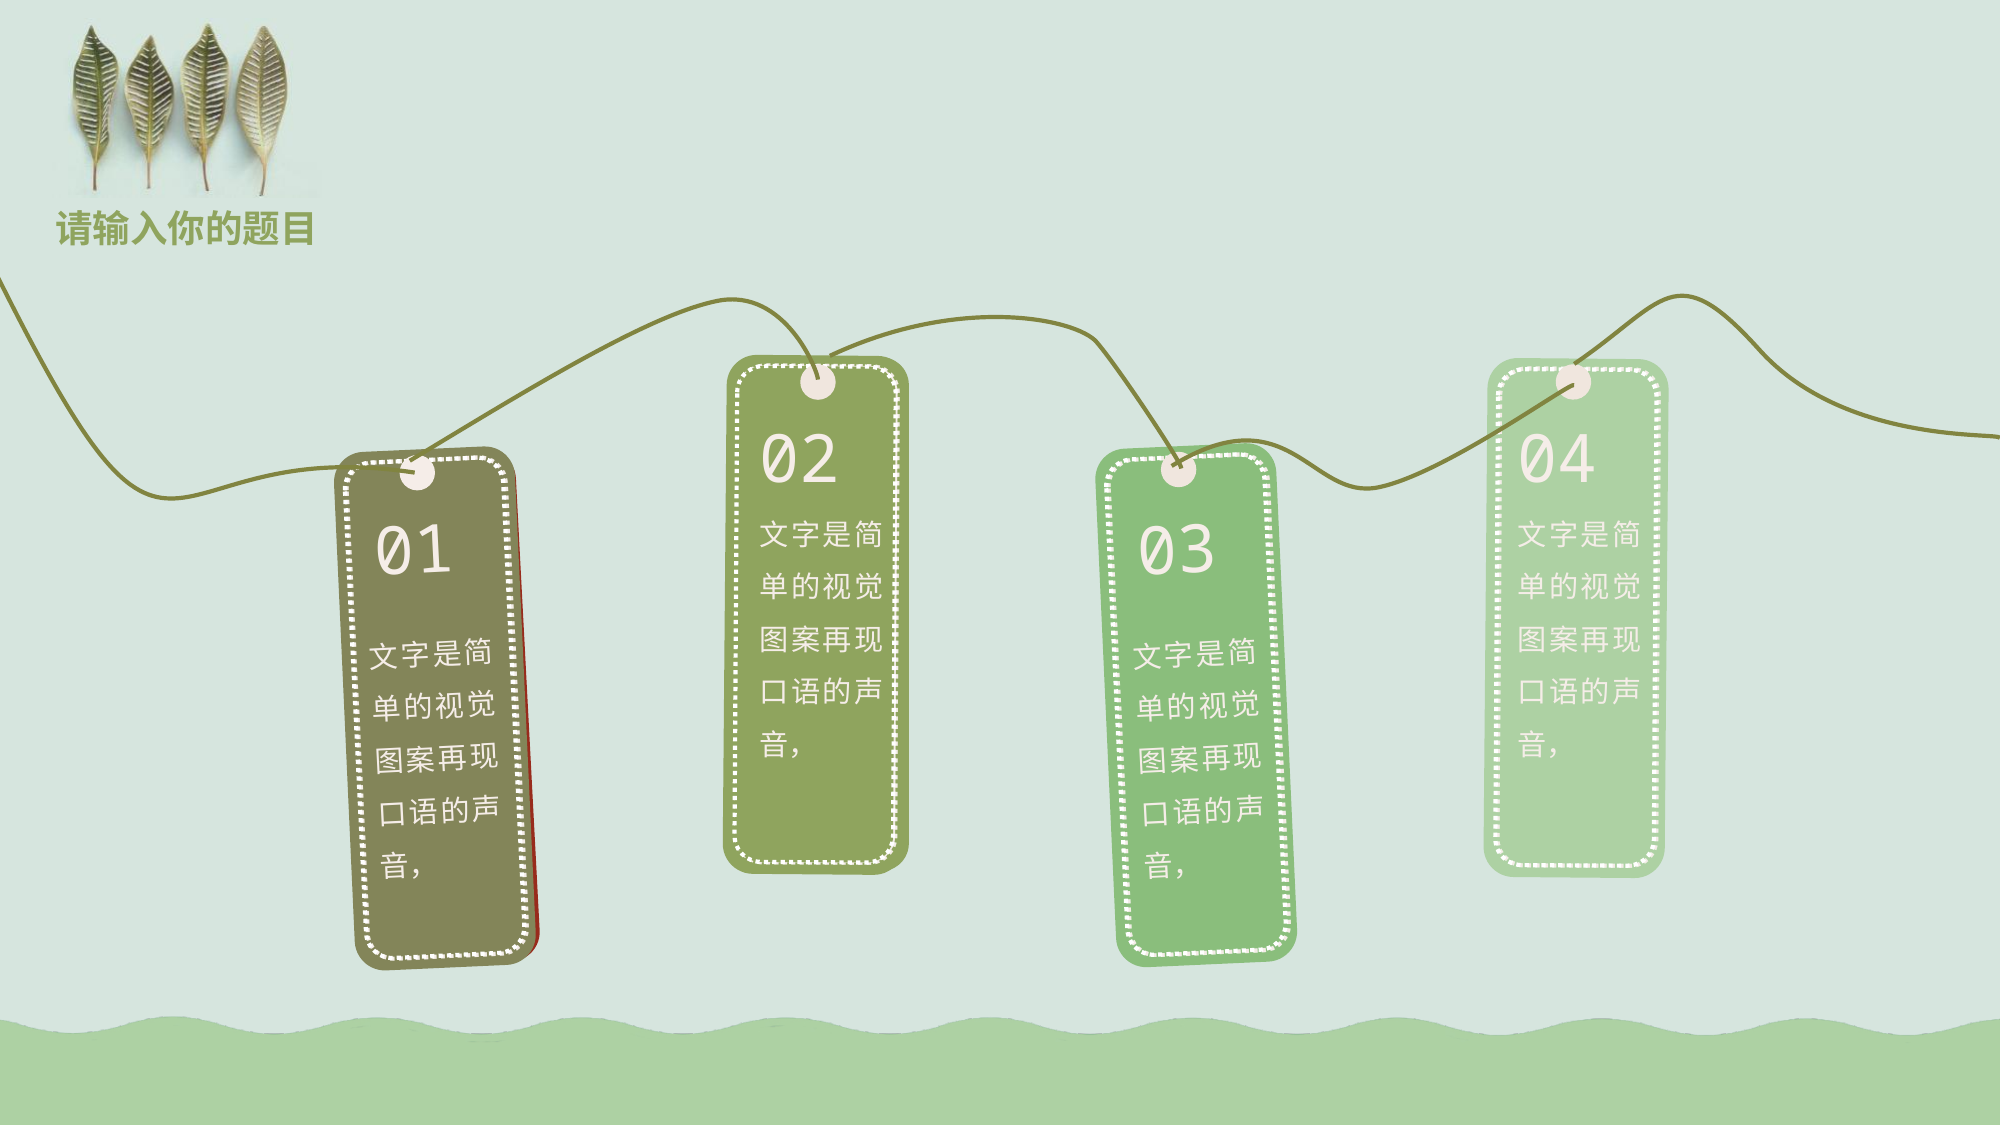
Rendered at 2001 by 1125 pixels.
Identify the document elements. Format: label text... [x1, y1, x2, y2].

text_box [724, 499, 909, 875]
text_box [1485, 499, 1667, 878]
text_box [1106, 499, 1286, 955]
picture [51, 18, 322, 198]
text_box [521, 589, 540, 957]
text_box 文字是简单的视觉图案再现 口语的声音， [1115, 606, 1284, 892]
text_box [334, 499, 536, 971]
text_box [345, 499, 525, 958]
text_box 文字是简单的视觉图案再现 口语的声音， [352, 606, 521, 892]
text_box [1095, 499, 1299, 969]
text_box 01 [356, 499, 525, 597]
picture [0, 1007, 2000, 1125]
text_box 03 [1120, 499, 1288, 597]
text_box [0, 272, 2000, 499]
text_box 请输入你的题目 [40, 198, 333, 258]
